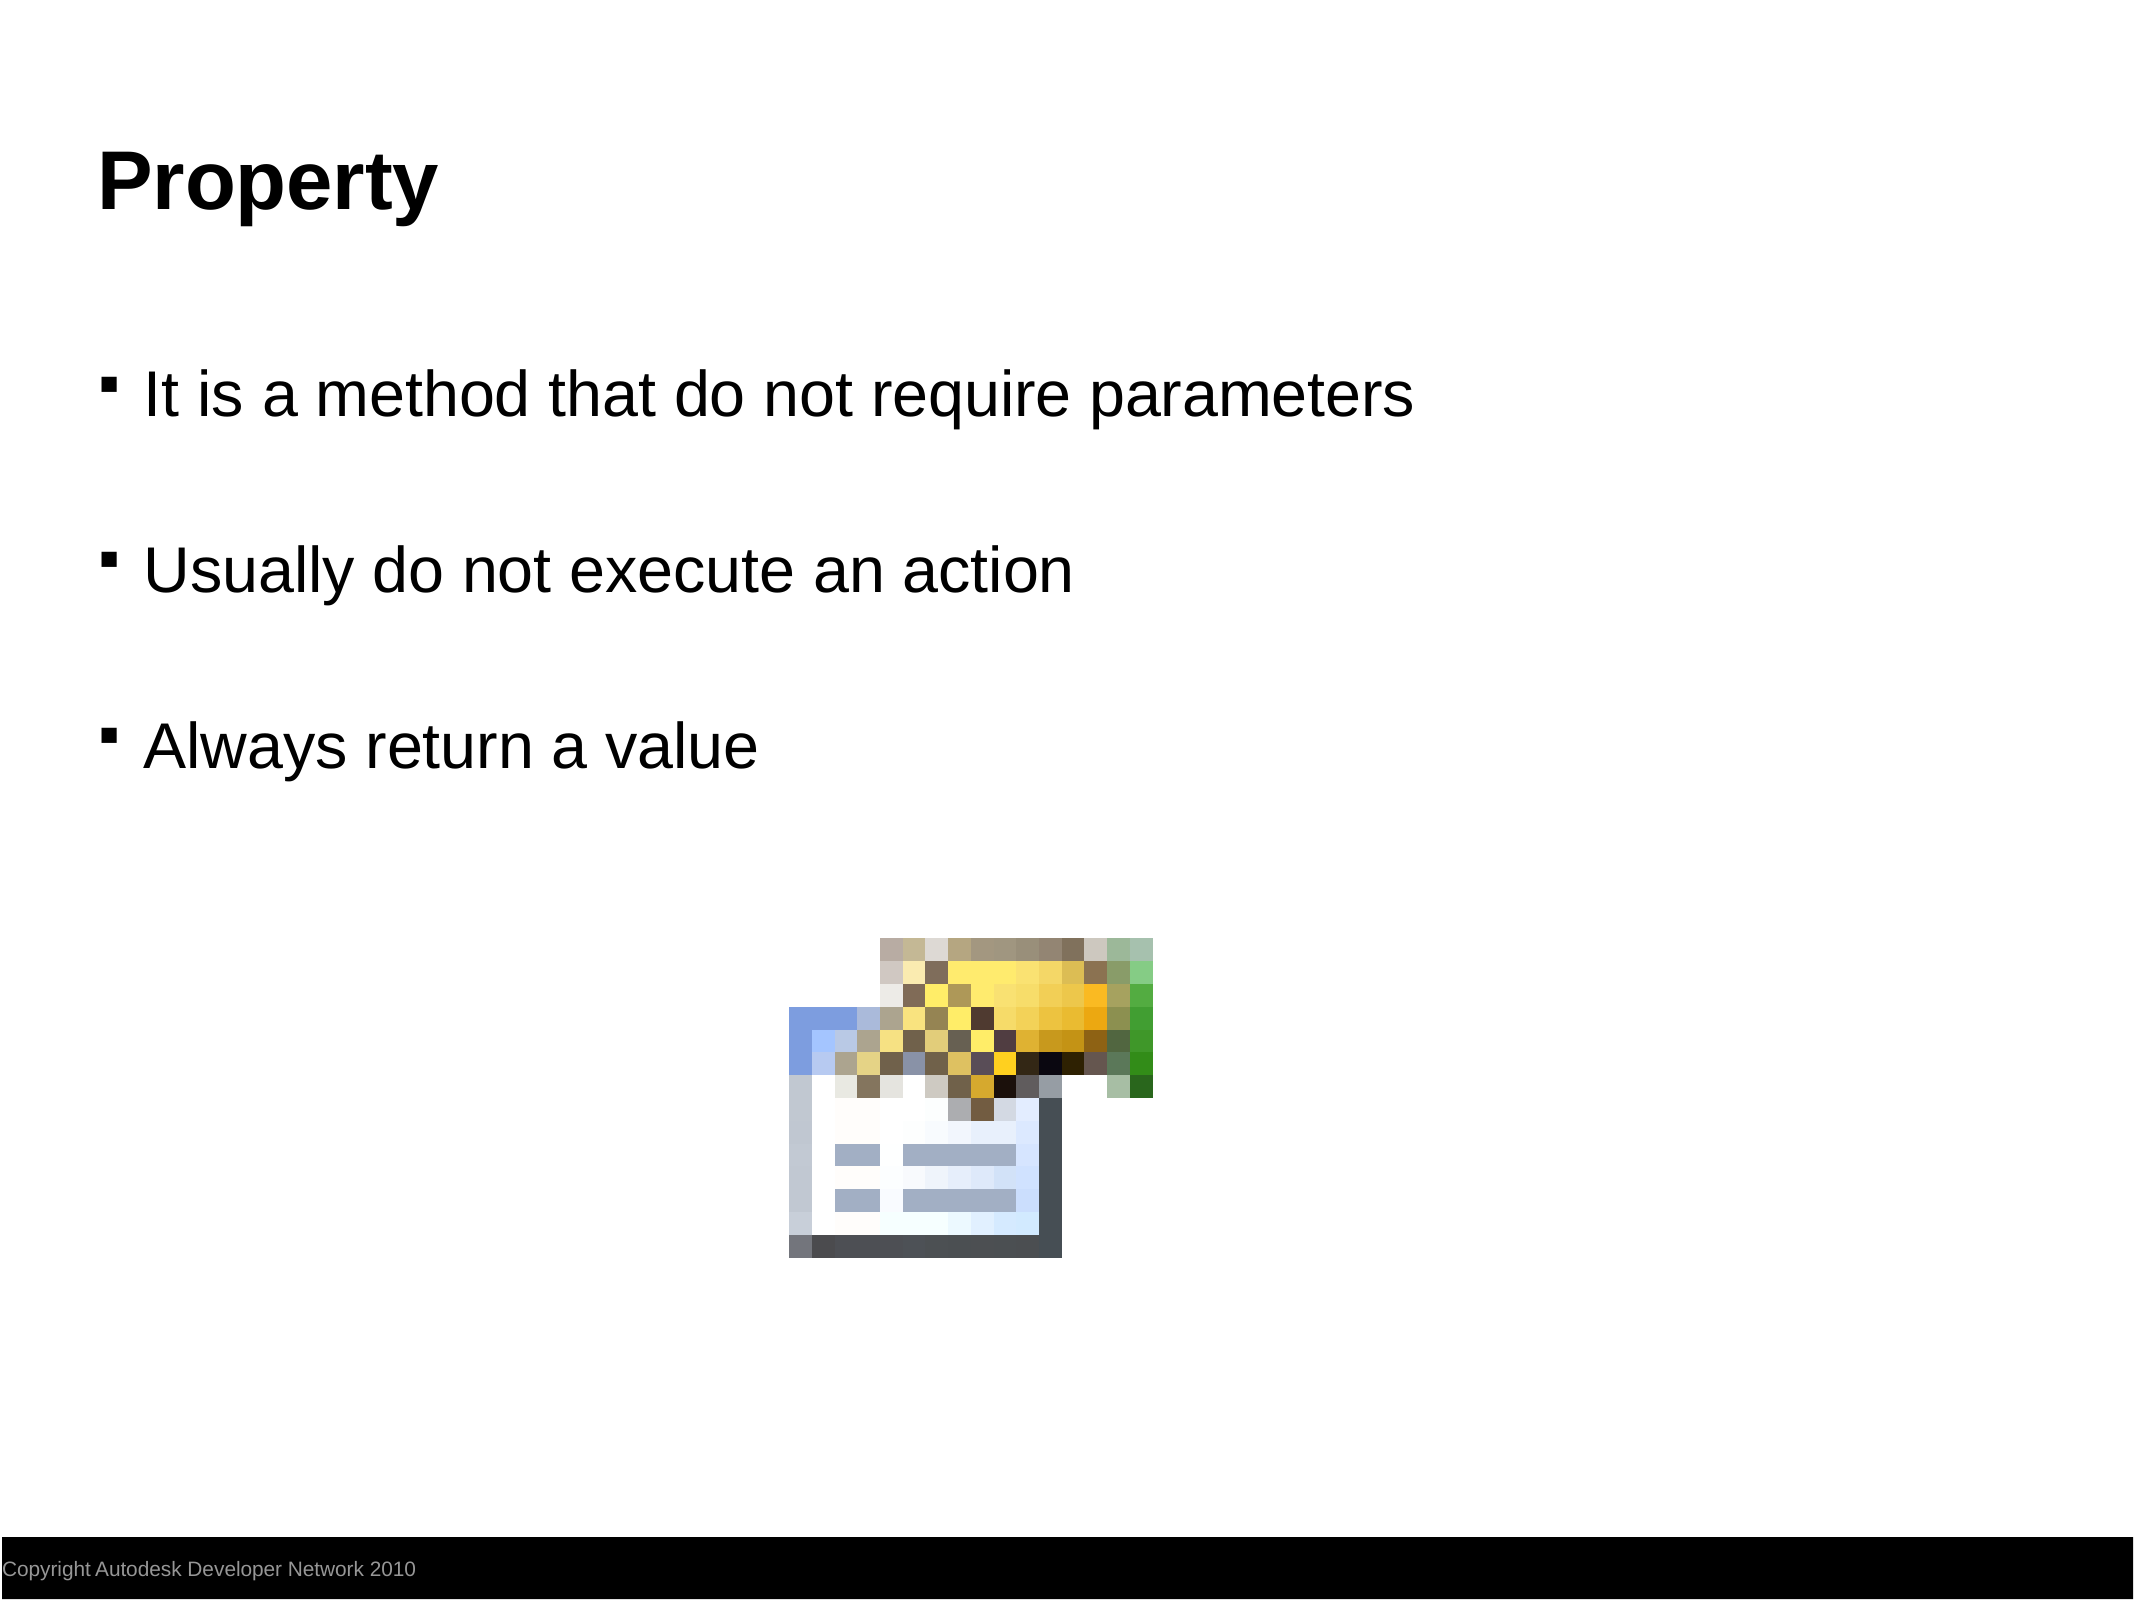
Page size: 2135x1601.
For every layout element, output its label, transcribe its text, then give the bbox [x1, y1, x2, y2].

picture [766, 916, 1153, 1258]
list It is a method that do not require parameters Usually do not execute an action Always return a value [96, 351, 2028, 1452]
title Property [96, 59, 2028, 293]
